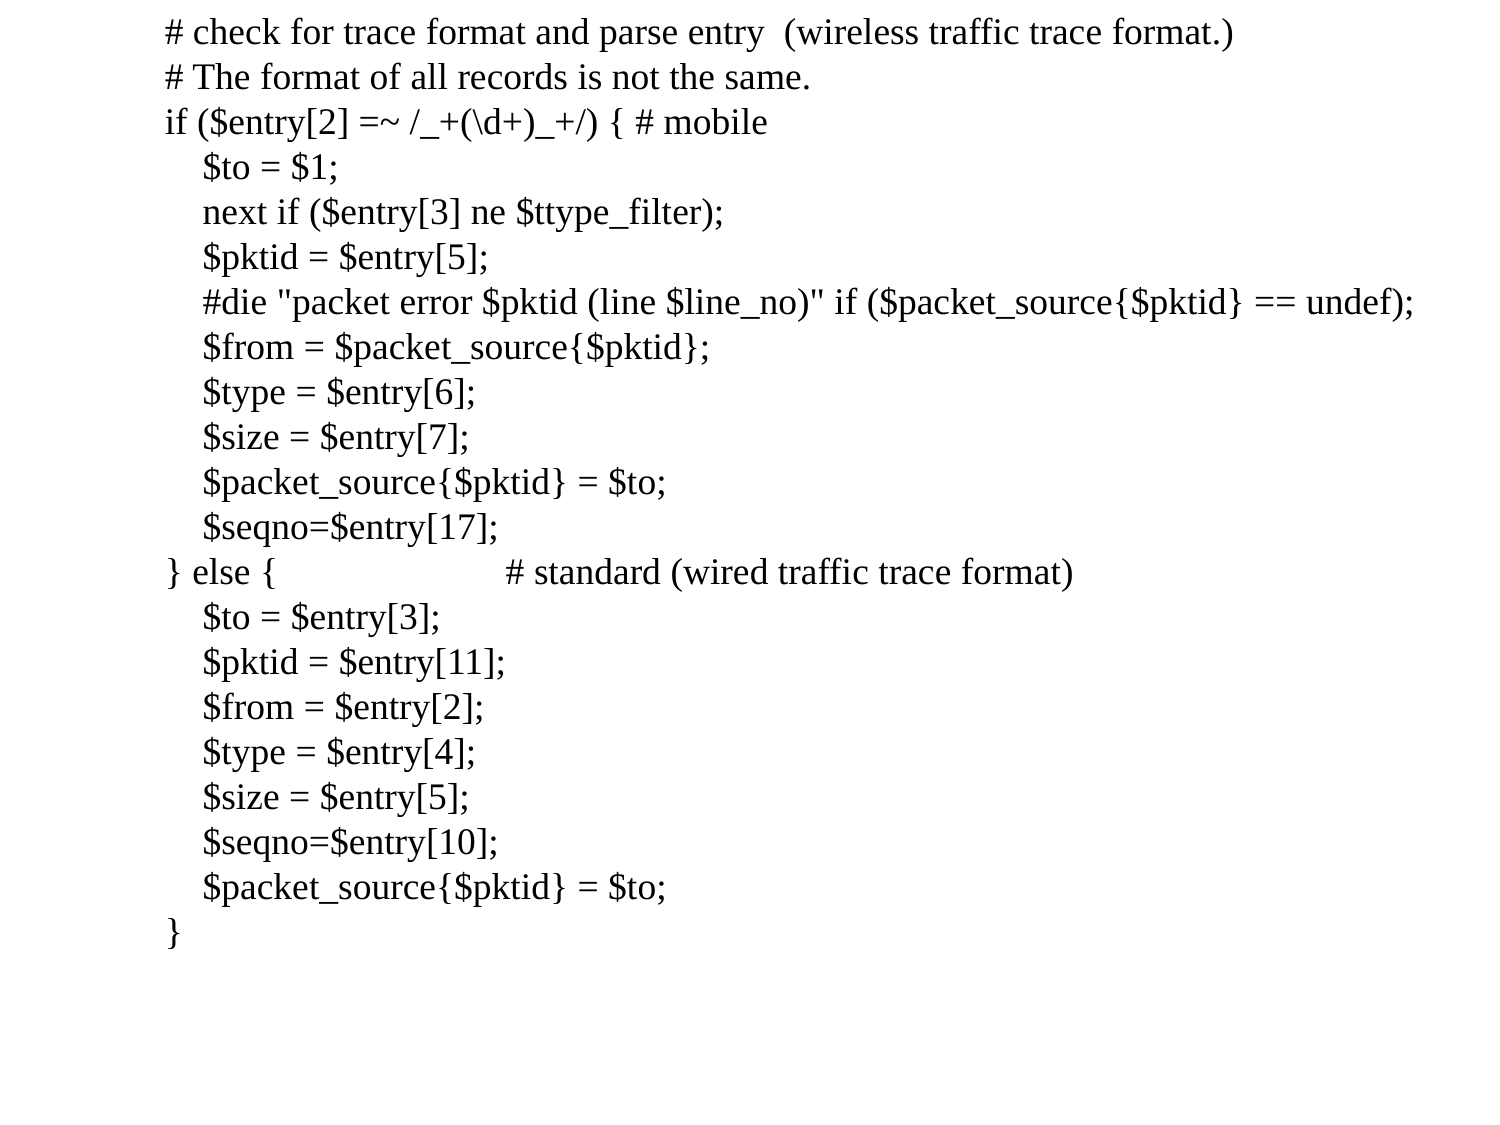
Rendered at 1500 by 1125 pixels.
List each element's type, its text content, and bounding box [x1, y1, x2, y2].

text_box # check for trace format and parse entry (wireless traffic trace format.) # The format of all records is not the same. if ($entry[2] =~ /_+(\d+)_+/) { # mobile $to = $1; next if ($entry[3] ne $ttype_filter); $pktid = $entry[5]; #die "packet error $pktid (line $line_no)" if ($packet_source{$pktid} == undef); $from = $packet_source{$pktid}; $type = $entry[6]; $size = $entry[7]; $packet_source{$pktid} = $to; $seqno=$entry[17]; } else { # standard (wired traffic trace format) $to = $entry[3]; $pktid = $entry[11]; $from = $entry[2]; $type = $entry[4]; $size = $entry[5]; $seqno=$entry[10]; $packet_source{$pktid} = $to; } [0, 0, 1500, 960]
